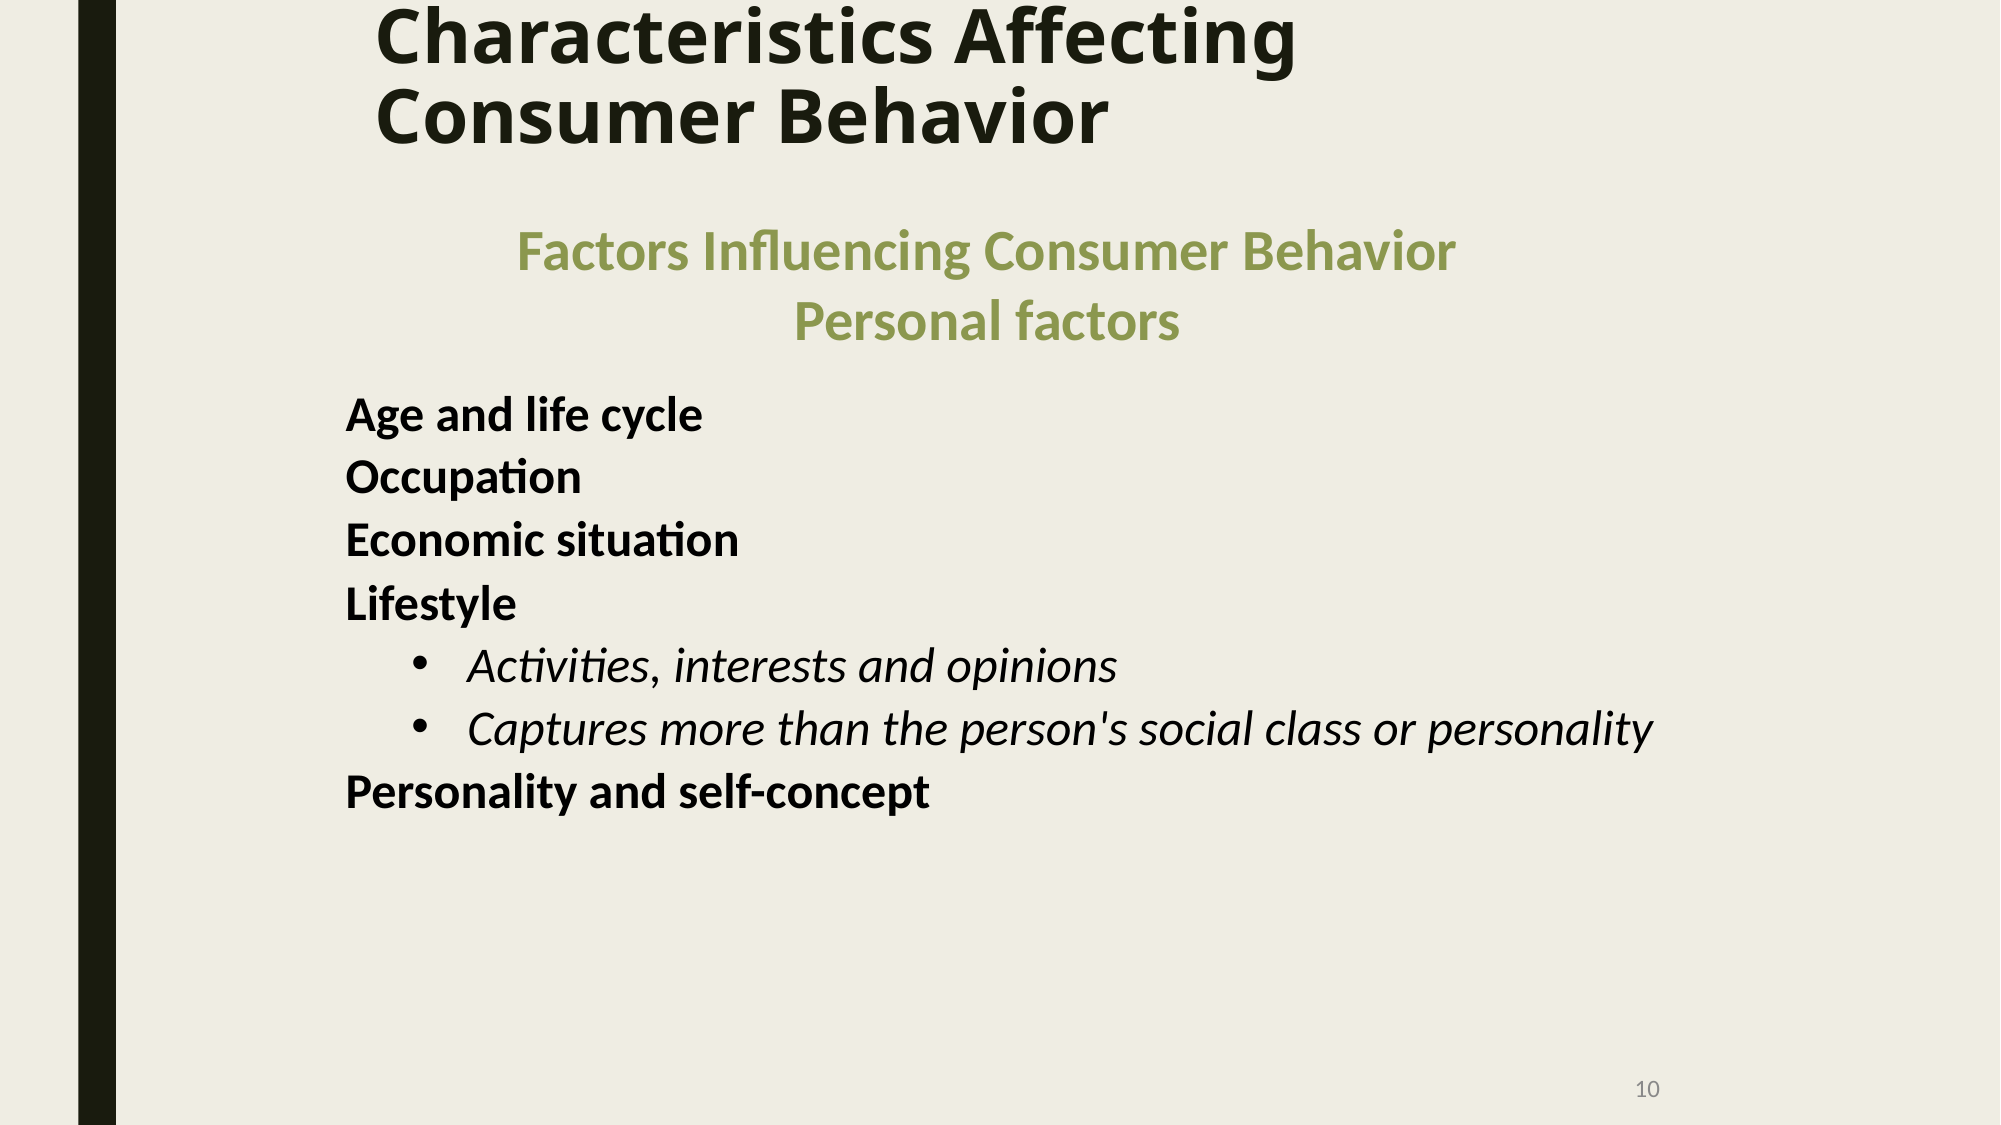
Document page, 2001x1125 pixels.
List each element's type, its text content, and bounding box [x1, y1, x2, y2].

slide_number 10 [1325, 1057, 1675, 1118]
title Characteristics Affecting Consumer Behavior [359, 0, 1638, 232]
text_box [391, 228, 1567, 291]
text_box Age and life cycle Occupation Economic situation Lifestyle Activities, interests and opinions Captures more than the person's social class or personality Personality and self-concept [255, 385, 1756, 826]
text_box Factors Influencing Consumer Behavior Personal factors [399, 204, 1575, 268]
